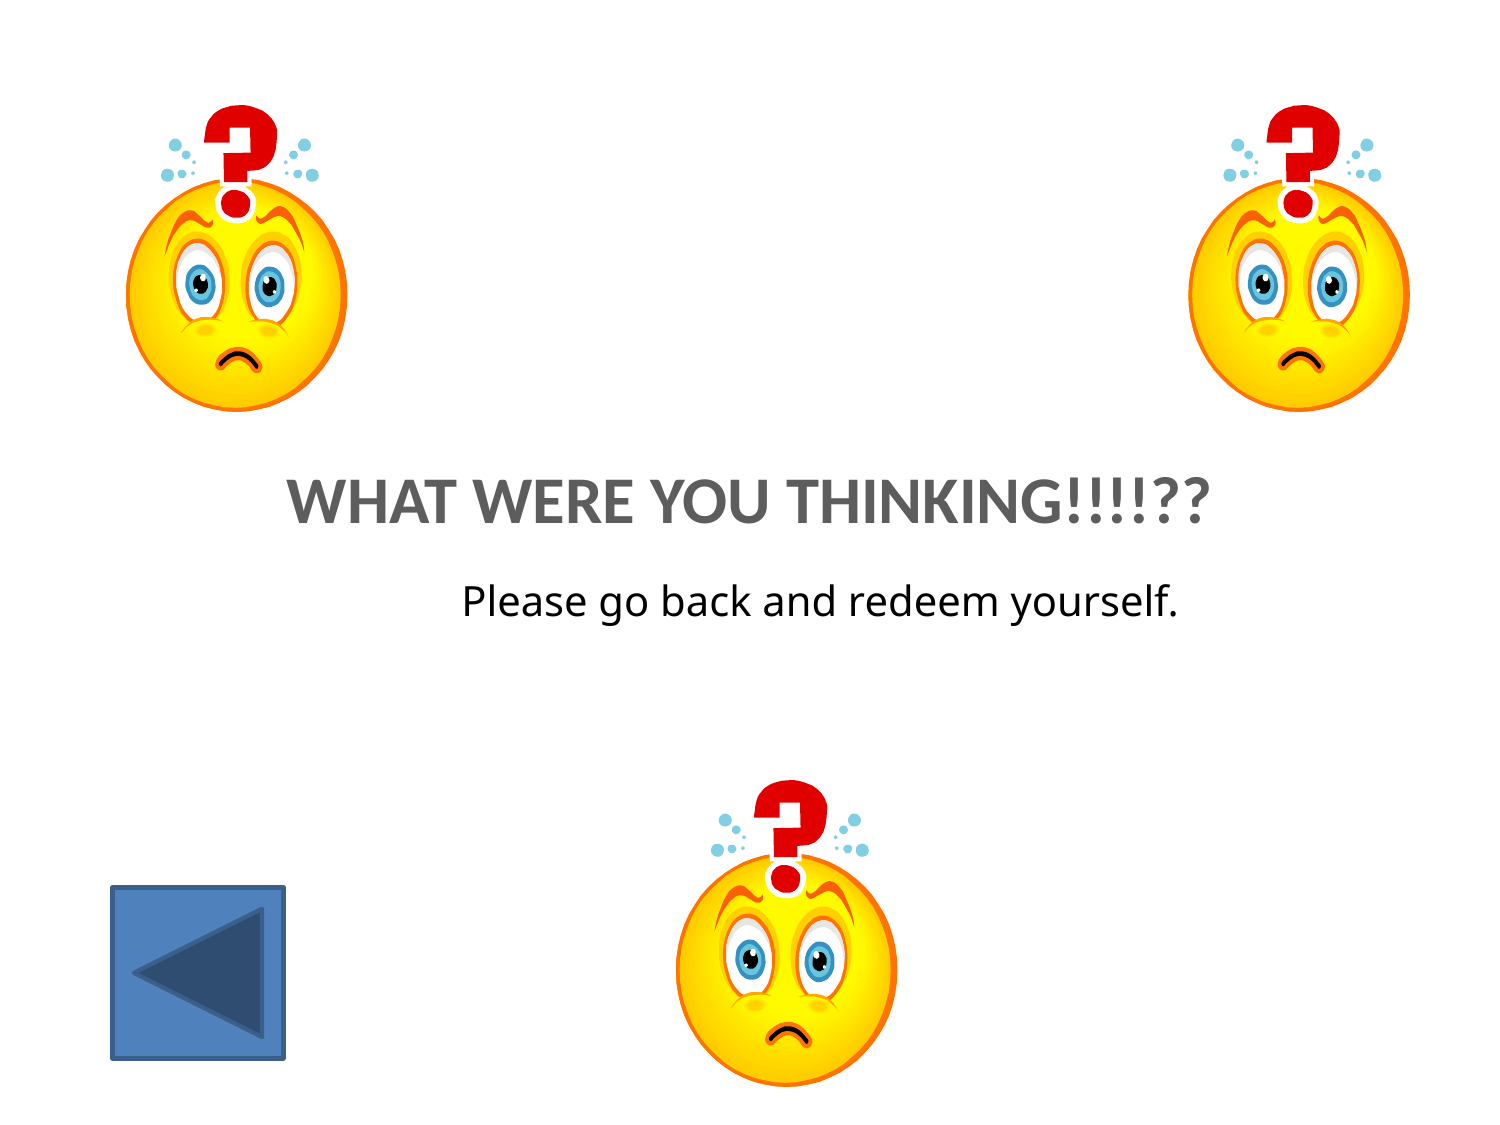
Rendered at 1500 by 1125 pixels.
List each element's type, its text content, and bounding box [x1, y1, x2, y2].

picture [124, 99, 349, 414]
list WHAT WERE YOU THINKING!!!!?? Please go back and redeem yourself. [75, 262, 1425, 1005]
picture [674, 774, 899, 1089]
picture [1187, 99, 1412, 414]
text_box [110, 885, 286, 1061]
